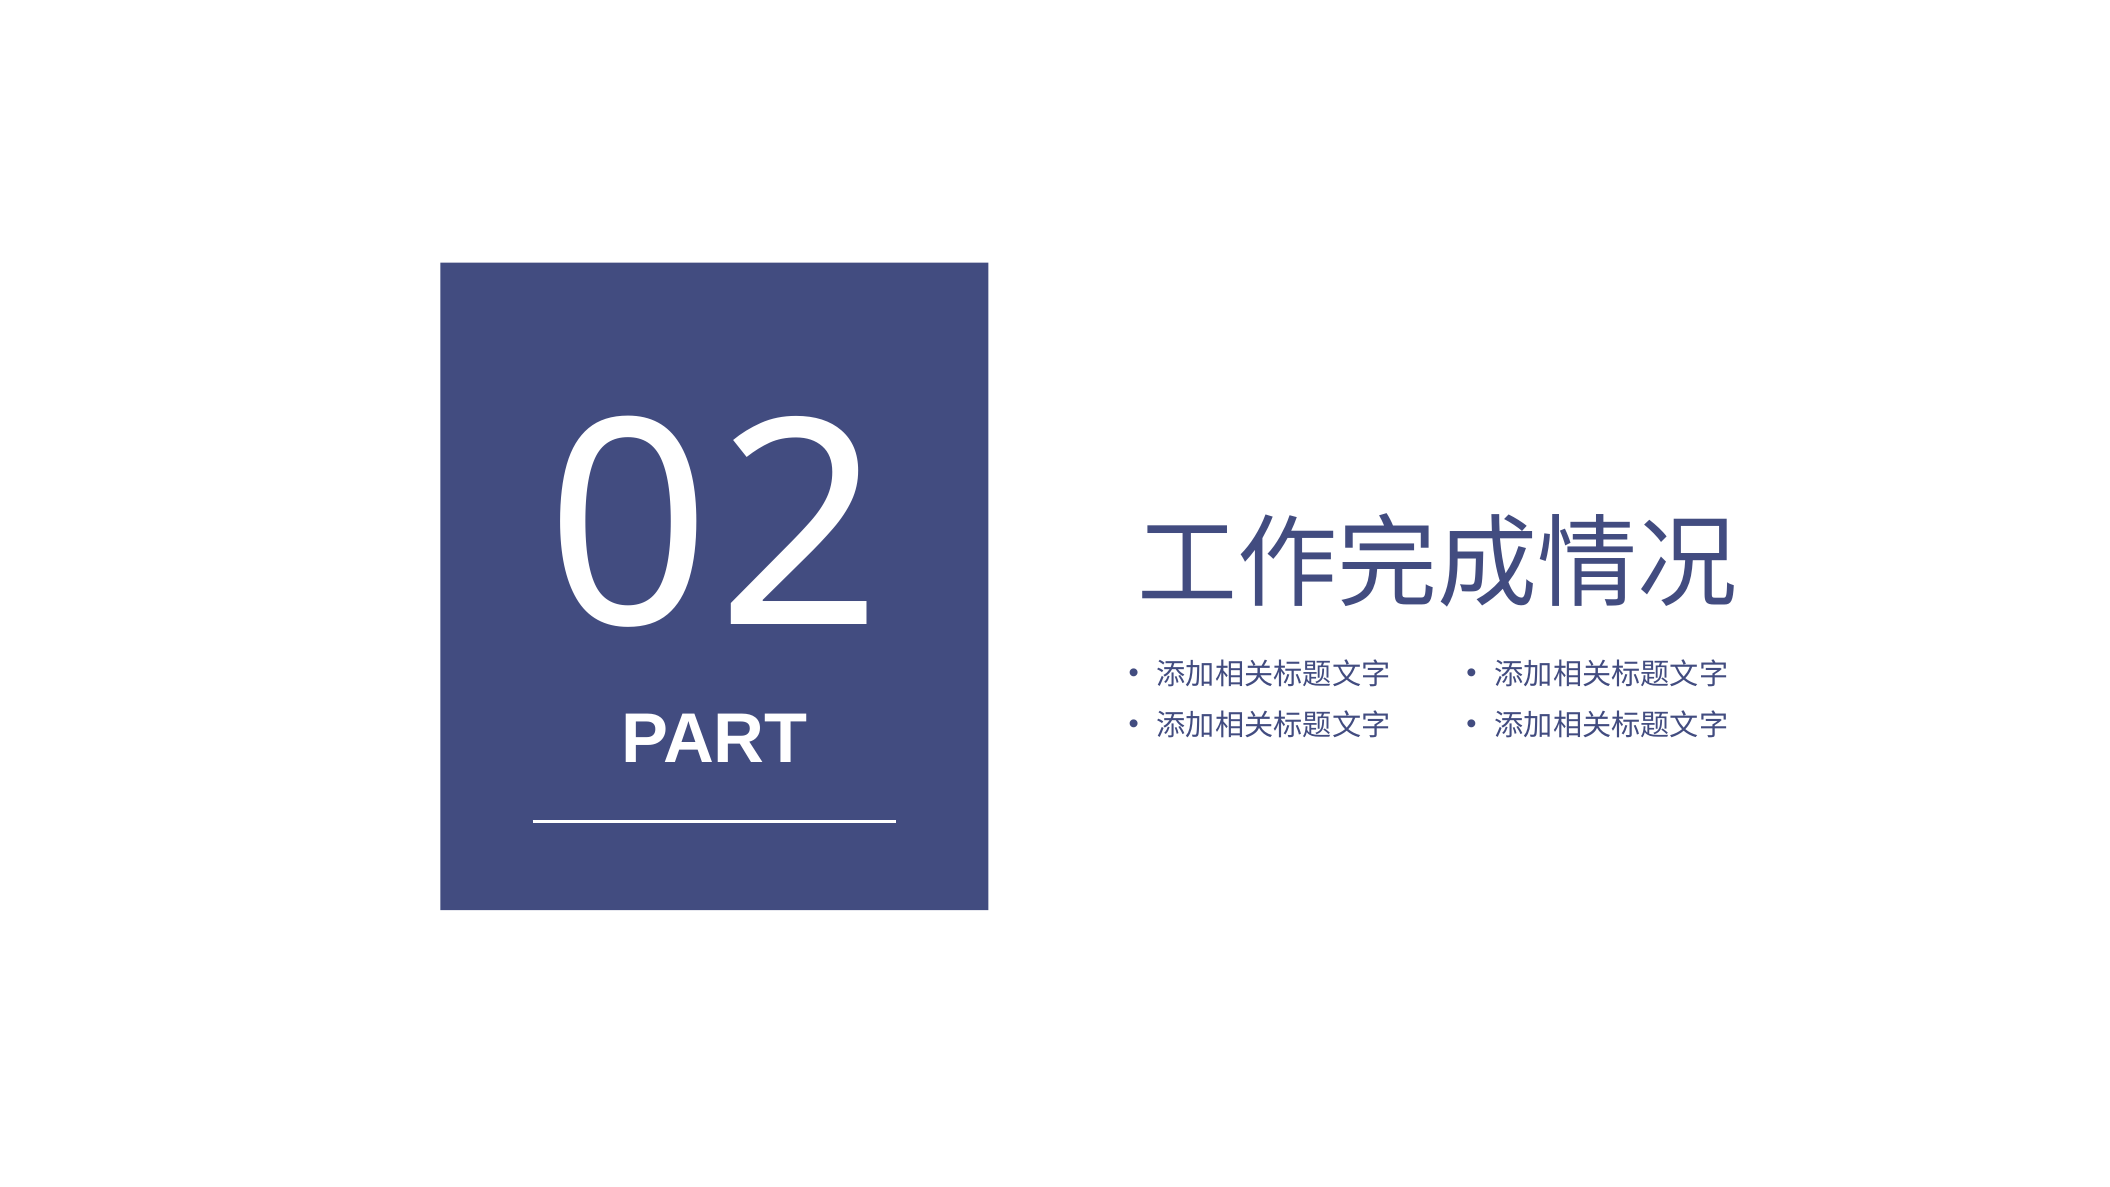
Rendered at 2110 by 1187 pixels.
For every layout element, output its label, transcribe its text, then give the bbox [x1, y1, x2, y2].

text_box 添加相关标题文字 [1128, 705, 1430, 741]
text_box 添加相关标题文字 [1128, 654, 1430, 690]
text_box 02 [503, 330, 925, 690]
text_box 添加相关标题文字 [1466, 705, 1768, 741]
text_box 添加相关标题文字 [1466, 654, 1768, 690]
text_box PART [513, 692, 916, 777]
text_box 工作完成情况 [1137, 498, 1847, 619]
text_box [439, 261, 989, 911]
